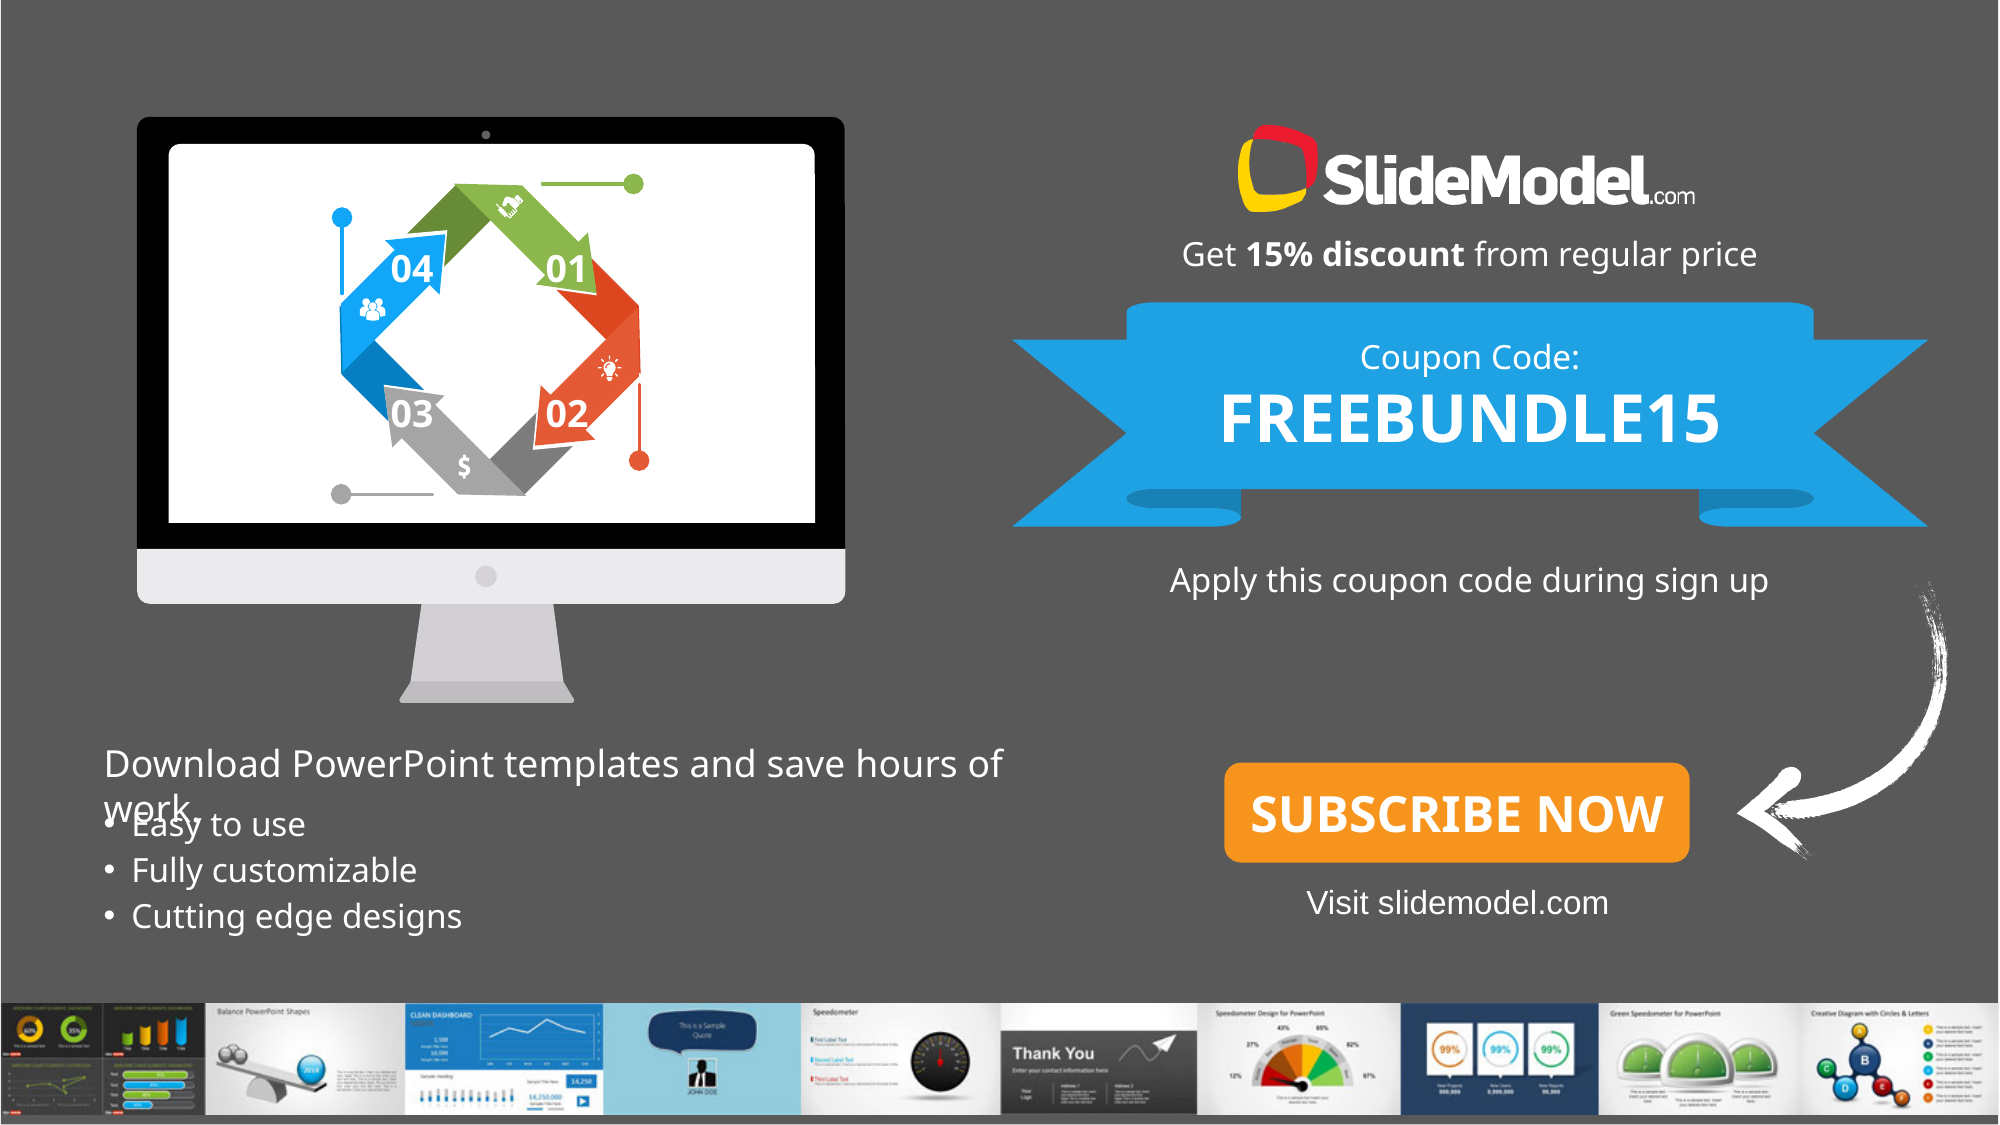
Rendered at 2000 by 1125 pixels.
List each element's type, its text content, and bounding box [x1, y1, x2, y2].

text_box Get 15% discount from regular price [1058, 225, 1882, 280]
picture [1237, 125, 1696, 213]
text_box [136, 116, 846, 704]
picture [0, 1003, 1999, 1115]
text_box Apply this coupon code during sign up [1129, 551, 1811, 607]
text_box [300, 140, 681, 540]
text_box [1012, 302, 1929, 527]
text_box [1929, 587, 1937, 601]
text_box [1736, 594, 1949, 861]
text_box [0, 0, 2000, 1003]
text_box Easy to use Fully customizable Cutting edge designs [88, 838, 863, 943]
text_box Coupon Code: FREEBUNDLE15 [1173, 328, 1768, 464]
text_box SUBSCRIBE NOW [1222, 760, 1692, 865]
text_box Visit slidemodel.com [1247, 874, 1669, 928]
text_box Download PowerPoint templates and save hours of work. [88, 732, 1059, 838]
